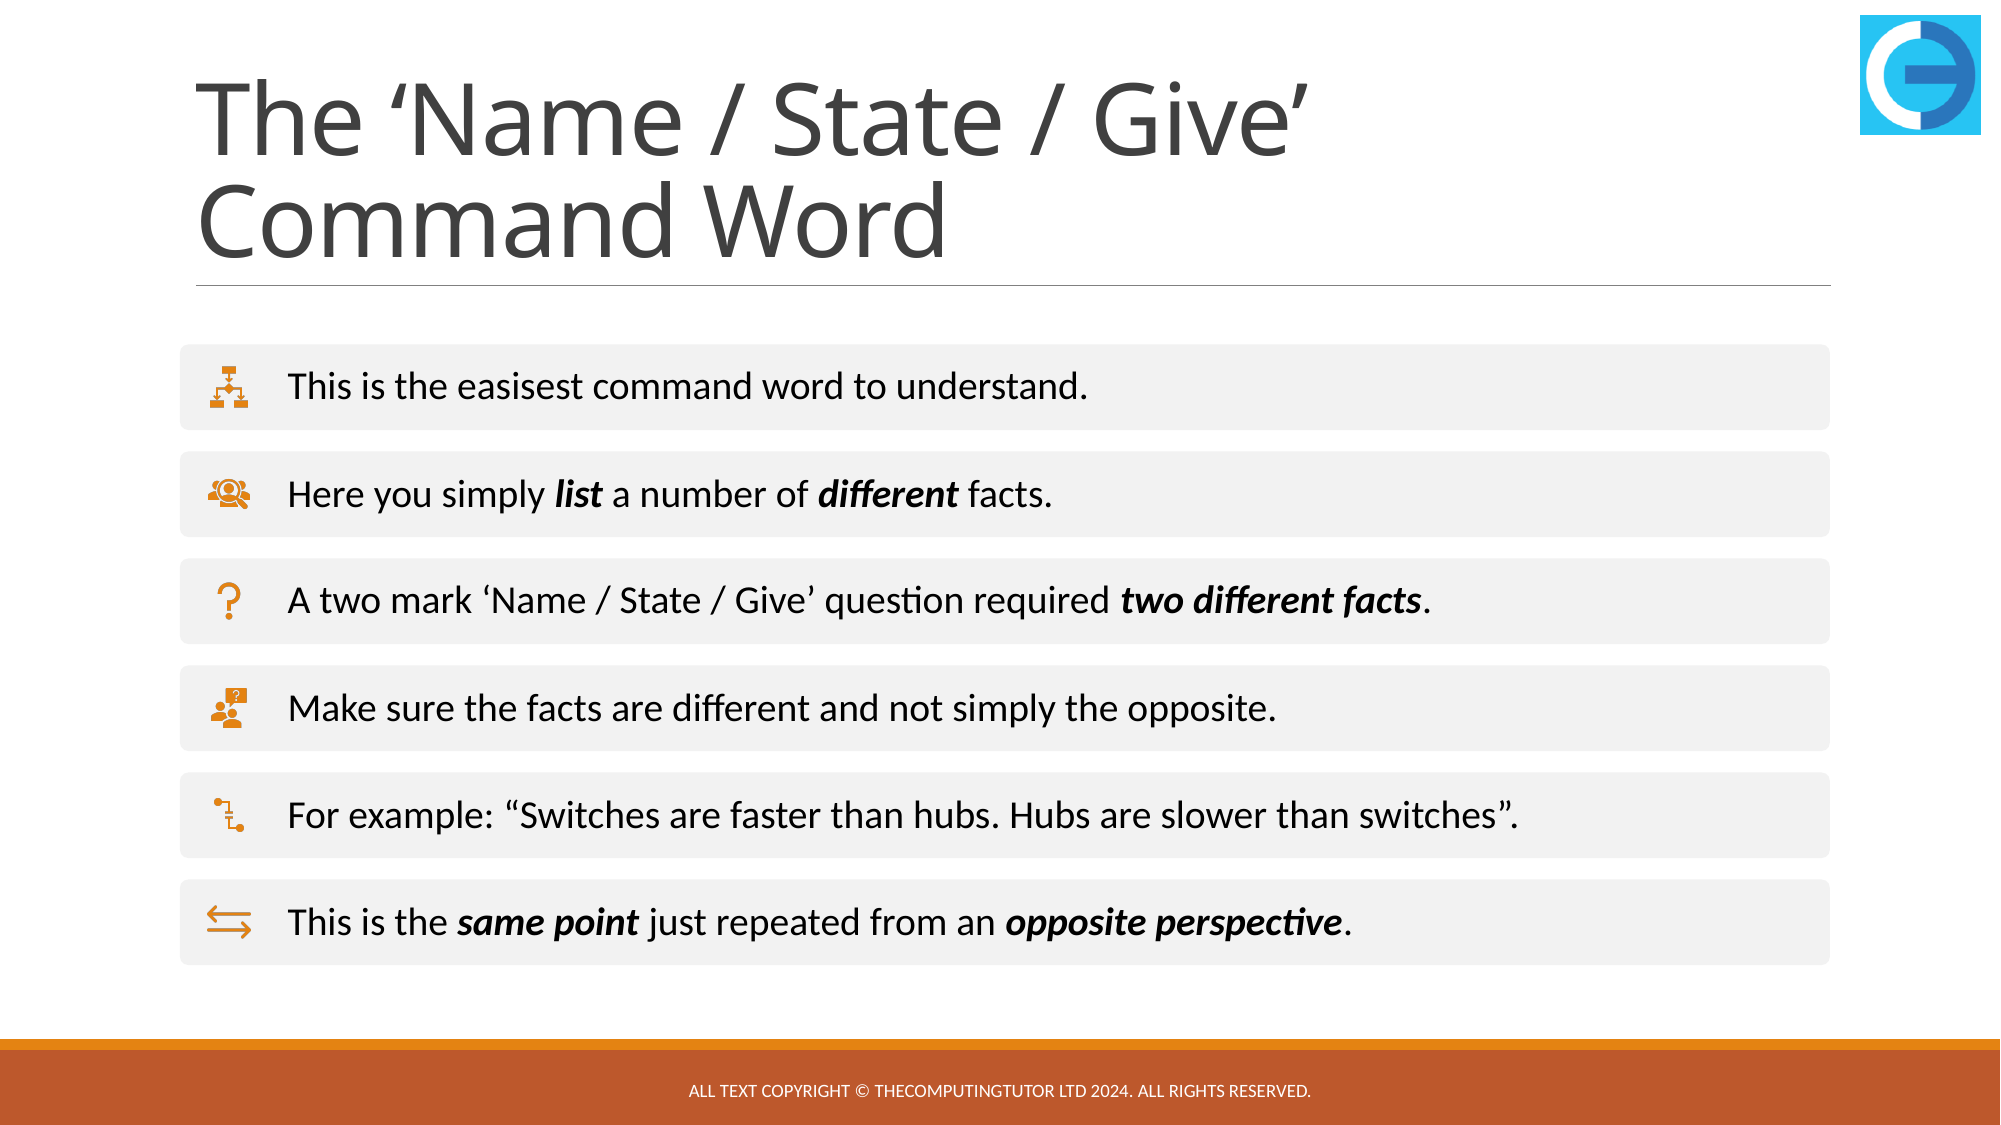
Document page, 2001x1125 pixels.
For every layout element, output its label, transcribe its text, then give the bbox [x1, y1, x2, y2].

title The ‘Name / State / Give’ Command Word [180, 47, 1830, 285]
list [179, 343, 1831, 966]
picture [1860, 15, 1981, 135]
footer All text copyright © TheComputingTutor Ltd 2024. All rights Reserved. [604, 1059, 1396, 1120]
